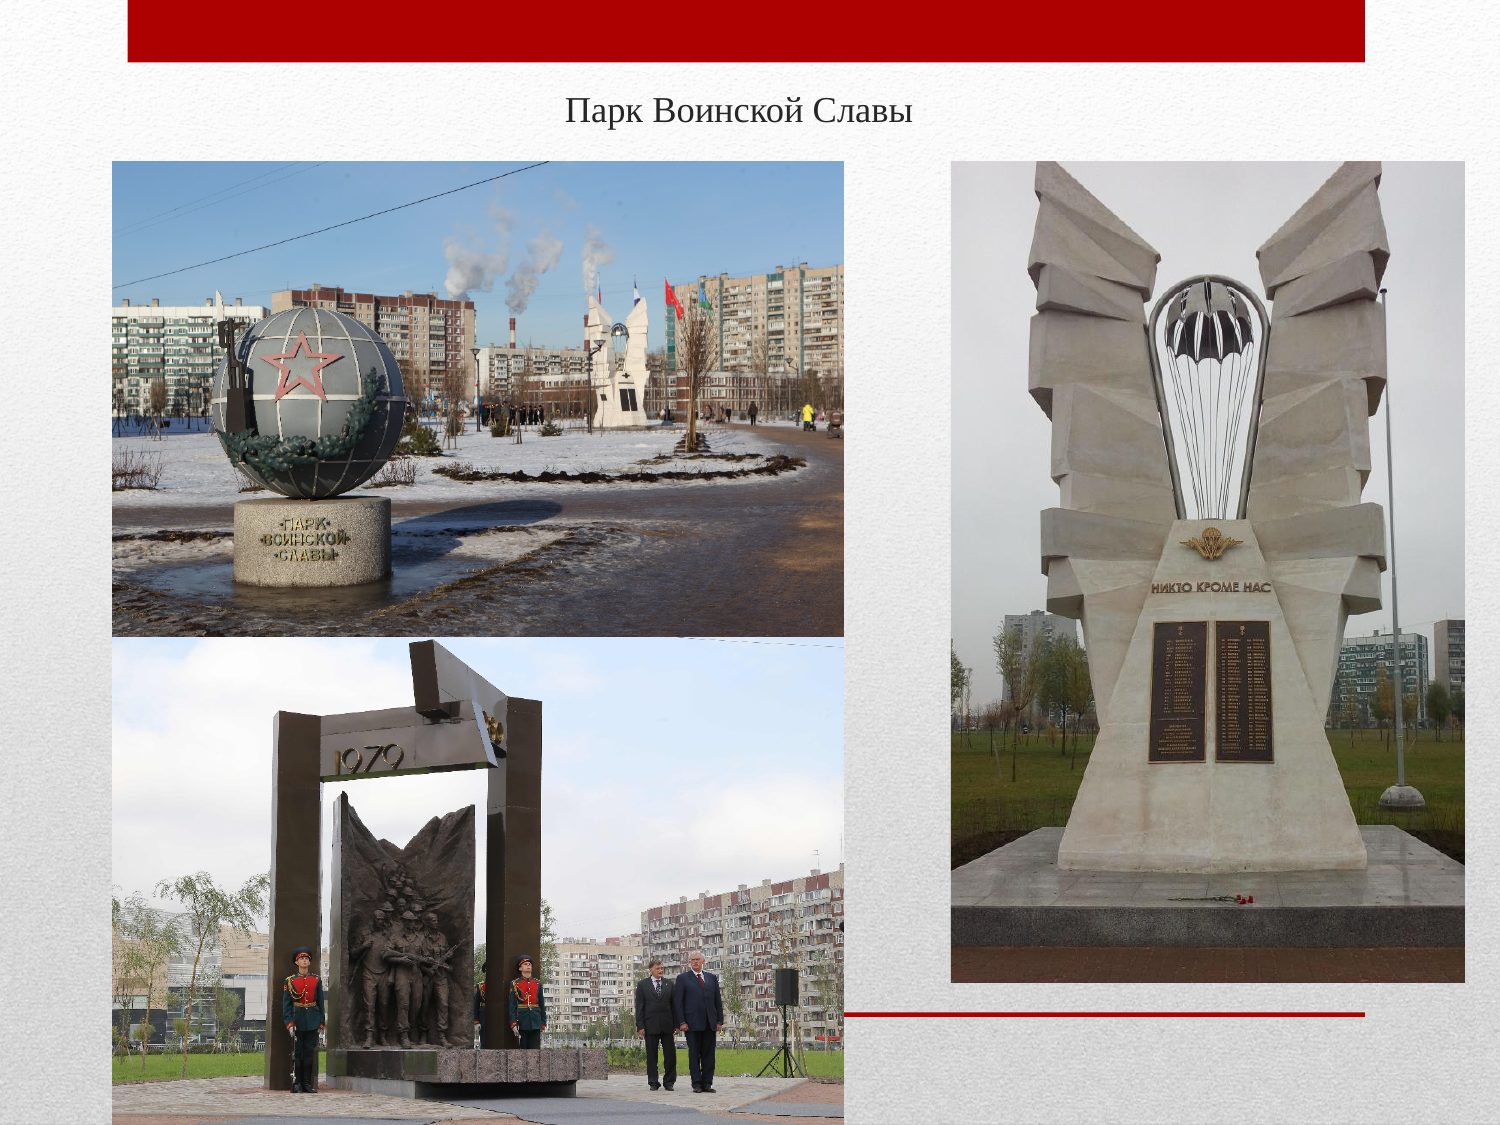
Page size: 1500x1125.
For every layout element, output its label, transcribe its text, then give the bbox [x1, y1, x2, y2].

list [111, 160, 844, 636]
picture [111, 636, 844, 1125]
title Парк Воинской Славы [183, 78, 1296, 138]
picture [949, 160, 1468, 984]
